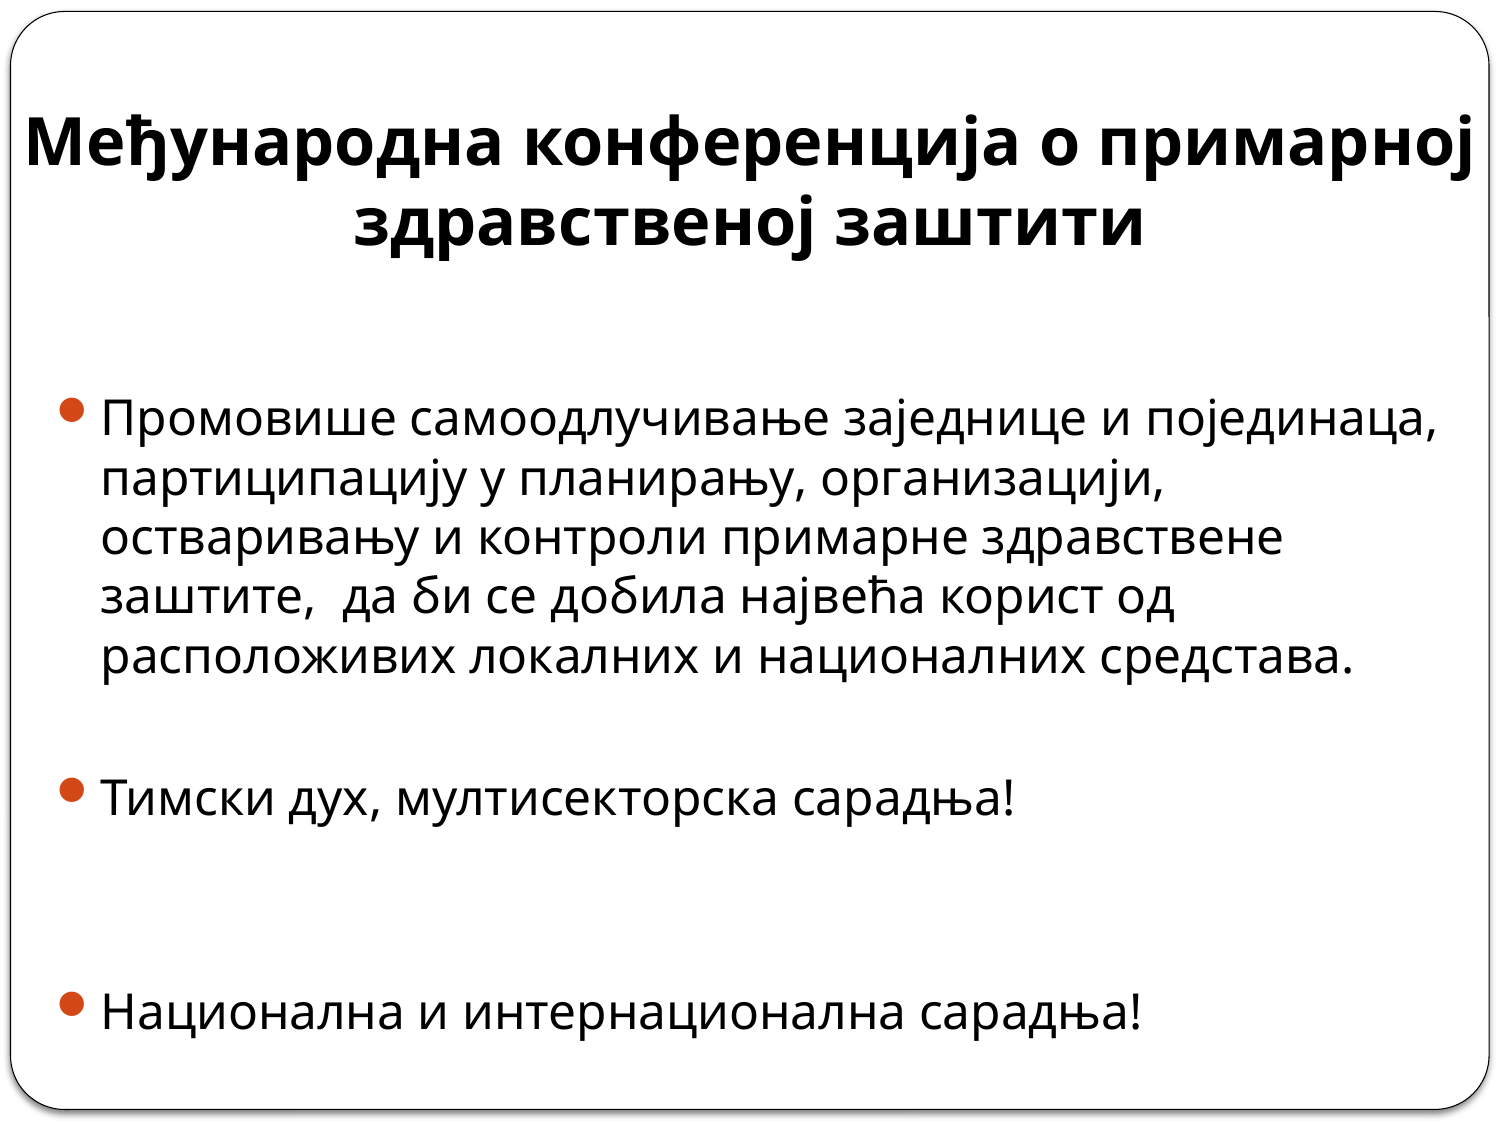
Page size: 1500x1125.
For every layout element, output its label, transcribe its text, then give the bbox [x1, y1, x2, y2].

list Промовише самоодлучивање заједнице и појединаца, партиципацију у планирању, организацији, остваривању и контроли примарне здравствене заштите, да би се добила највећа корист од расположивих локалних и националних средстава. Тимски дух, мултисекторска сарадња! Национална и интернационална сарадња! [41, 302, 1459, 1053]
title Међународна конференција о примарној здравственој заштити [0, 149, 1500, 275]
